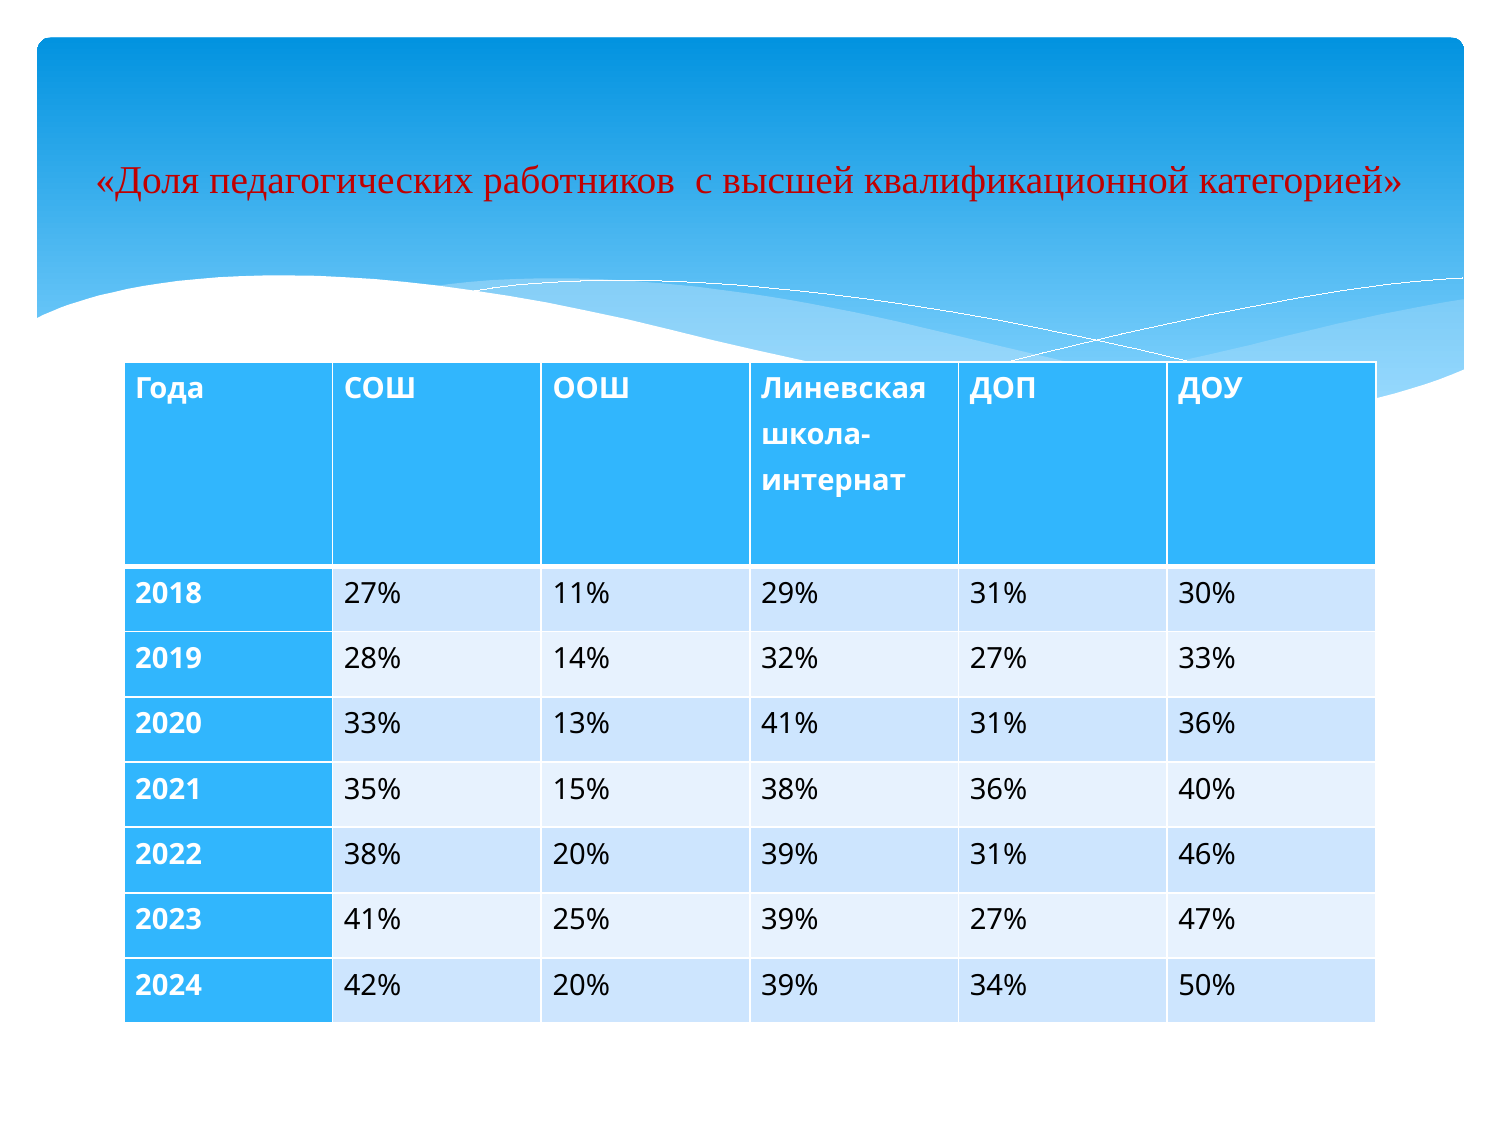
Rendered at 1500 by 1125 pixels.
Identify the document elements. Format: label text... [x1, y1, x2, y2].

title «Доля педагогических работников с высшей квалификационной категорией» [75, 55, 1425, 261]
table_cell 31% [959, 569, 1166, 631]
table_cell 36% [1168, 698, 1375, 761]
table_cell 35% [333, 763, 540, 826]
table_cell 29% [751, 569, 958, 631]
table_cell 40% [1168, 763, 1375, 826]
table_cell 47% [1168, 894, 1375, 957]
table_cell 41% [333, 894, 540, 957]
table_header ООШ [542, 363, 749, 564]
table_cell 15% [542, 763, 749, 826]
table_cell 13% [542, 698, 749, 761]
table_header Линевская школа-интернат [751, 363, 958, 564]
table_cell 38% [333, 828, 540, 892]
table_cell 27% [333, 569, 540, 631]
table_cell 39% [751, 959, 958, 1022]
table_header Года [125, 363, 332, 564]
table_cell 27% [959, 632, 1166, 696]
table_cell 33% [1168, 632, 1375, 696]
table_cell 2023 [125, 894, 332, 957]
table_cell 39% [751, 828, 958, 892]
table_cell 38% [751, 763, 958, 826]
table_cell 11% [542, 569, 749, 631]
table_header ДОП [959, 363, 1166, 564]
table_cell 41% [751, 698, 958, 761]
table_cell 2022 [125, 828, 332, 892]
table_cell 31% [959, 828, 1166, 892]
table_cell 30% [1168, 569, 1375, 631]
table_cell 2020 [125, 698, 332, 761]
table_cell 20% [542, 959, 749, 1022]
table_cell 2018 [125, 569, 332, 631]
table_cell 46% [1168, 828, 1375, 892]
table_cell 25% [542, 894, 749, 957]
table_cell 33% [333, 698, 540, 761]
table_cell 20% [542, 828, 749, 892]
table_cell 2021 [125, 763, 332, 826]
table_cell 14% [542, 632, 749, 696]
table_cell 42% [333, 959, 540, 1022]
table_header СОШ [333, 363, 540, 564]
table_cell 34% [959, 959, 1166, 1022]
table_cell 27% [959, 894, 1166, 957]
table_header ДОУ [1168, 363, 1375, 564]
table_cell 28% [333, 632, 540, 696]
table_cell 2019 [125, 632, 332, 696]
table_cell 32% [751, 632, 958, 696]
table_cell 50% [1168, 959, 1375, 1022]
table_cell 39% [751, 894, 958, 957]
table_cell 2024 [125, 959, 332, 1022]
table_cell 36% [959, 763, 1166, 826]
table_cell 31% [959, 698, 1166, 761]
